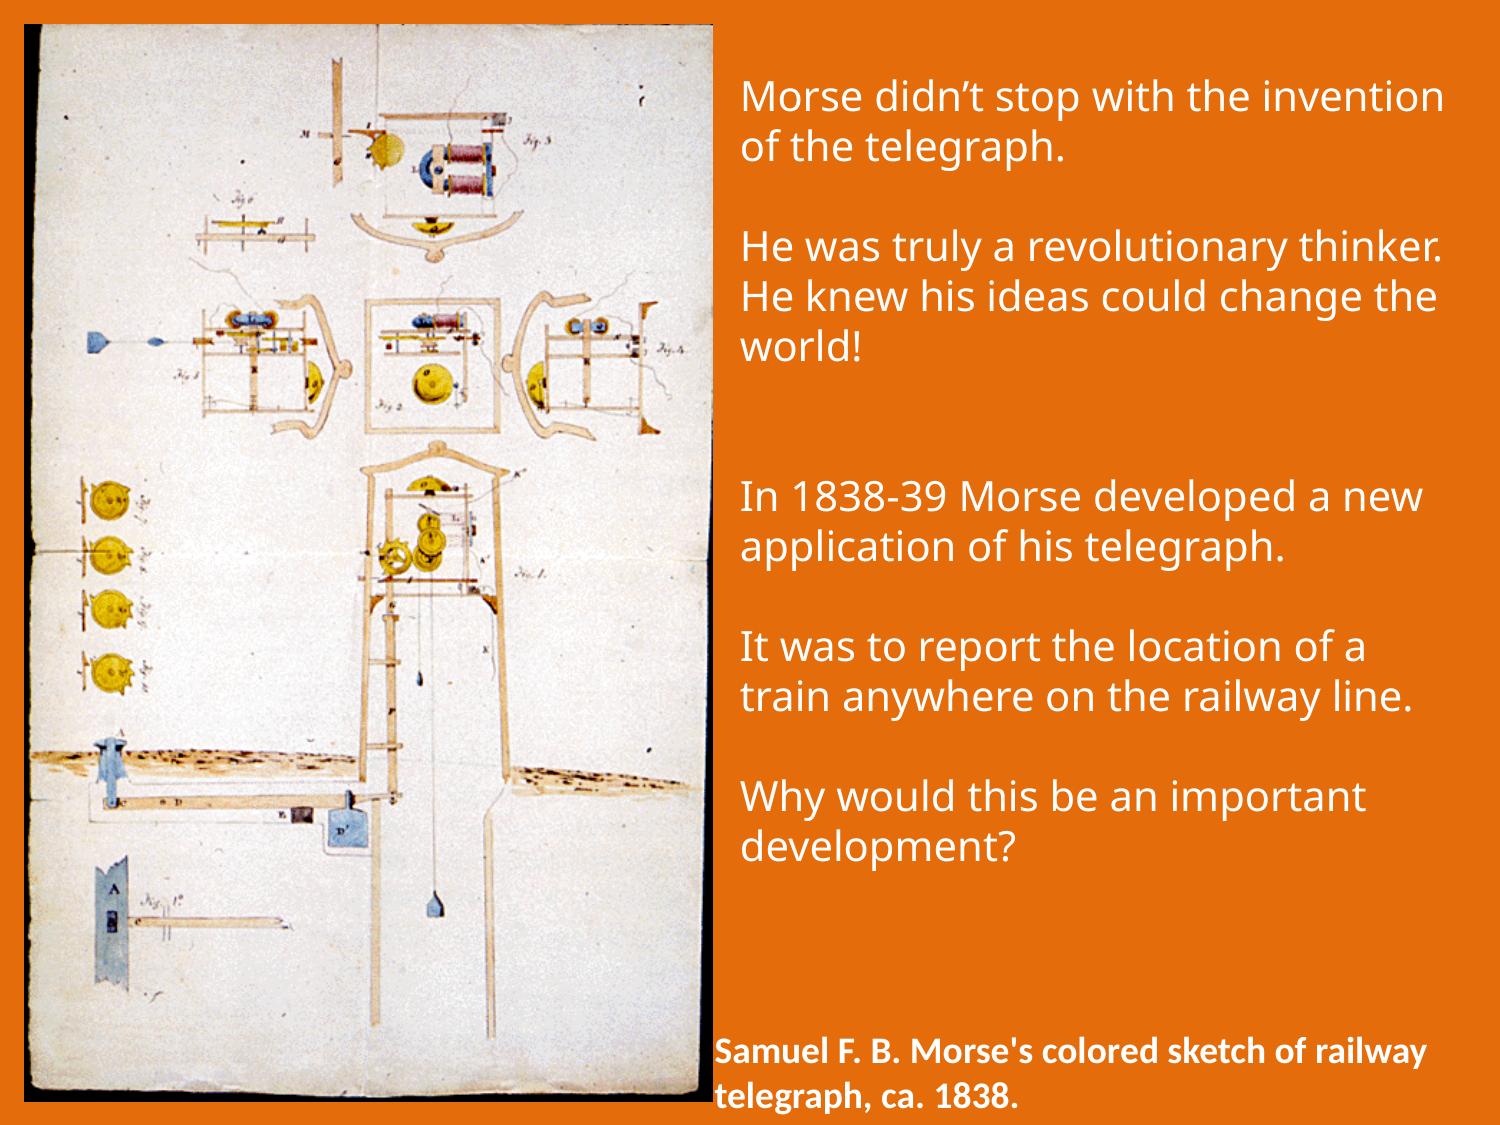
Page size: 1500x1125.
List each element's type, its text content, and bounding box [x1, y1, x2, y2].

text_box Samuel F. B. Morse's colored sketch of railway telegraph, ca. 1838. [699, 1018, 1450, 1124]
picture [24, 24, 713, 1103]
text_box Morse didn’t stop with the invention of the telegraph. He was truly a revolutionary thinker. He knew his ideas could change the world! In 1838-39 Morse developed a new application of his telegraph. It was to report the location of a train anywhere on the railway line. Why would this be an important development? [724, 62, 1475, 928]
